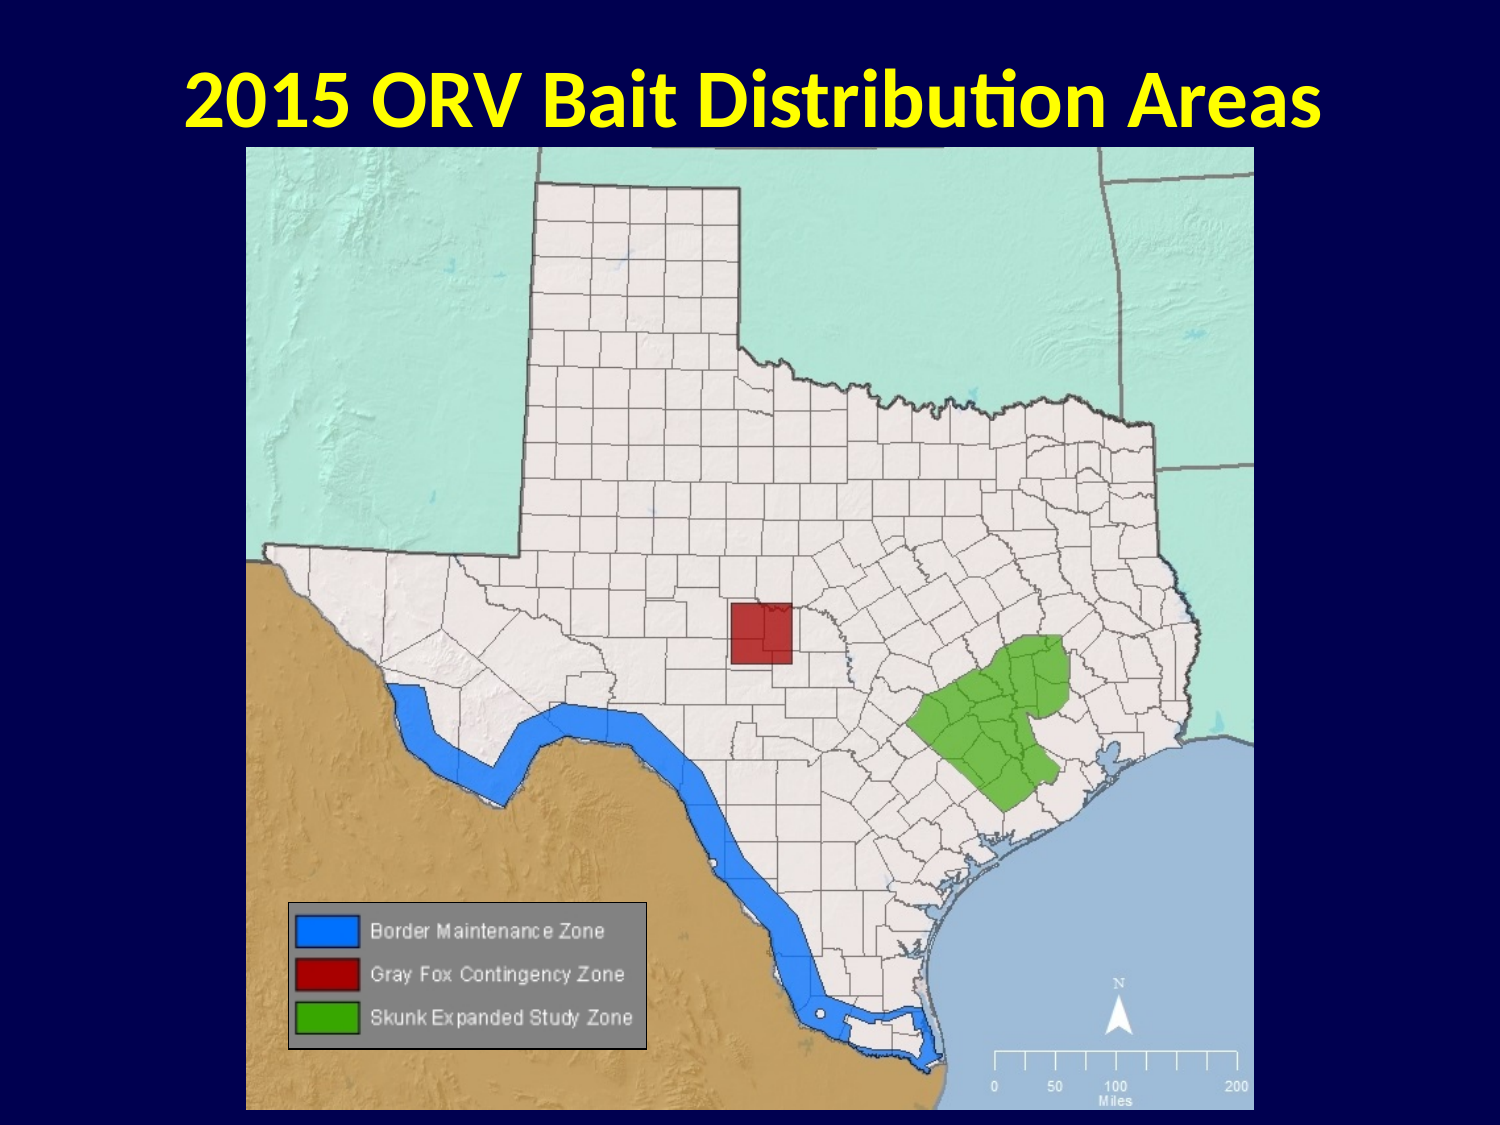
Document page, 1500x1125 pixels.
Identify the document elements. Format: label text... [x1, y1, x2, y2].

title 2015 ORV Bait Distribution Areas [39, 0, 1467, 188]
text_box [246, 147, 1254, 1110]
